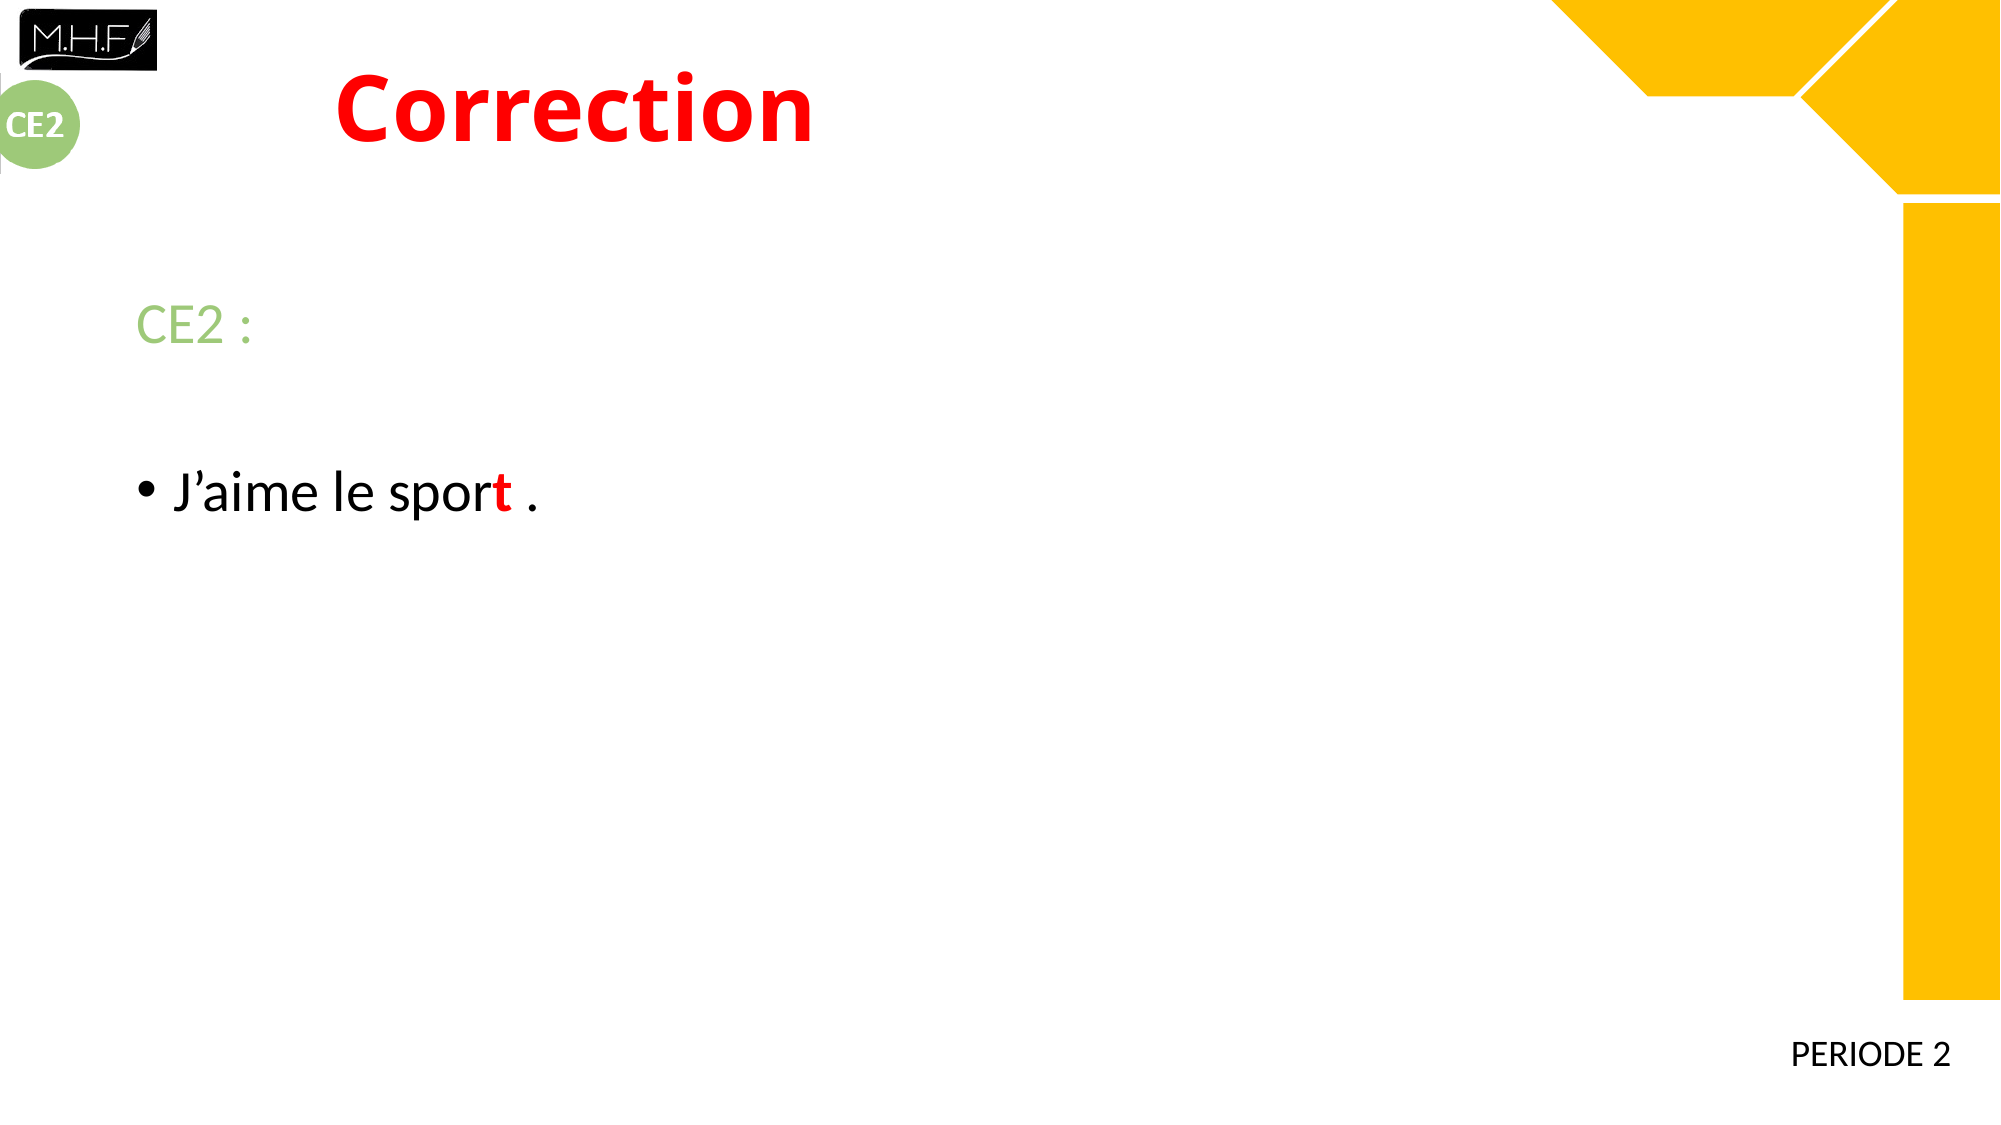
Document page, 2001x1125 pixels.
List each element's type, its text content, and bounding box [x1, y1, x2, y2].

text_box CE2 : J’aime le sport . [121, 286, 943, 1000]
picture [0, 7, 157, 174]
title Correction [318, 3, 1865, 221]
text_box [1902, 202, 2000, 1001]
text_box [1799, 0, 2000, 196]
text_box [1549, 0, 1892, 98]
text_box PERIODE 2 [1362, 1021, 1967, 1125]
